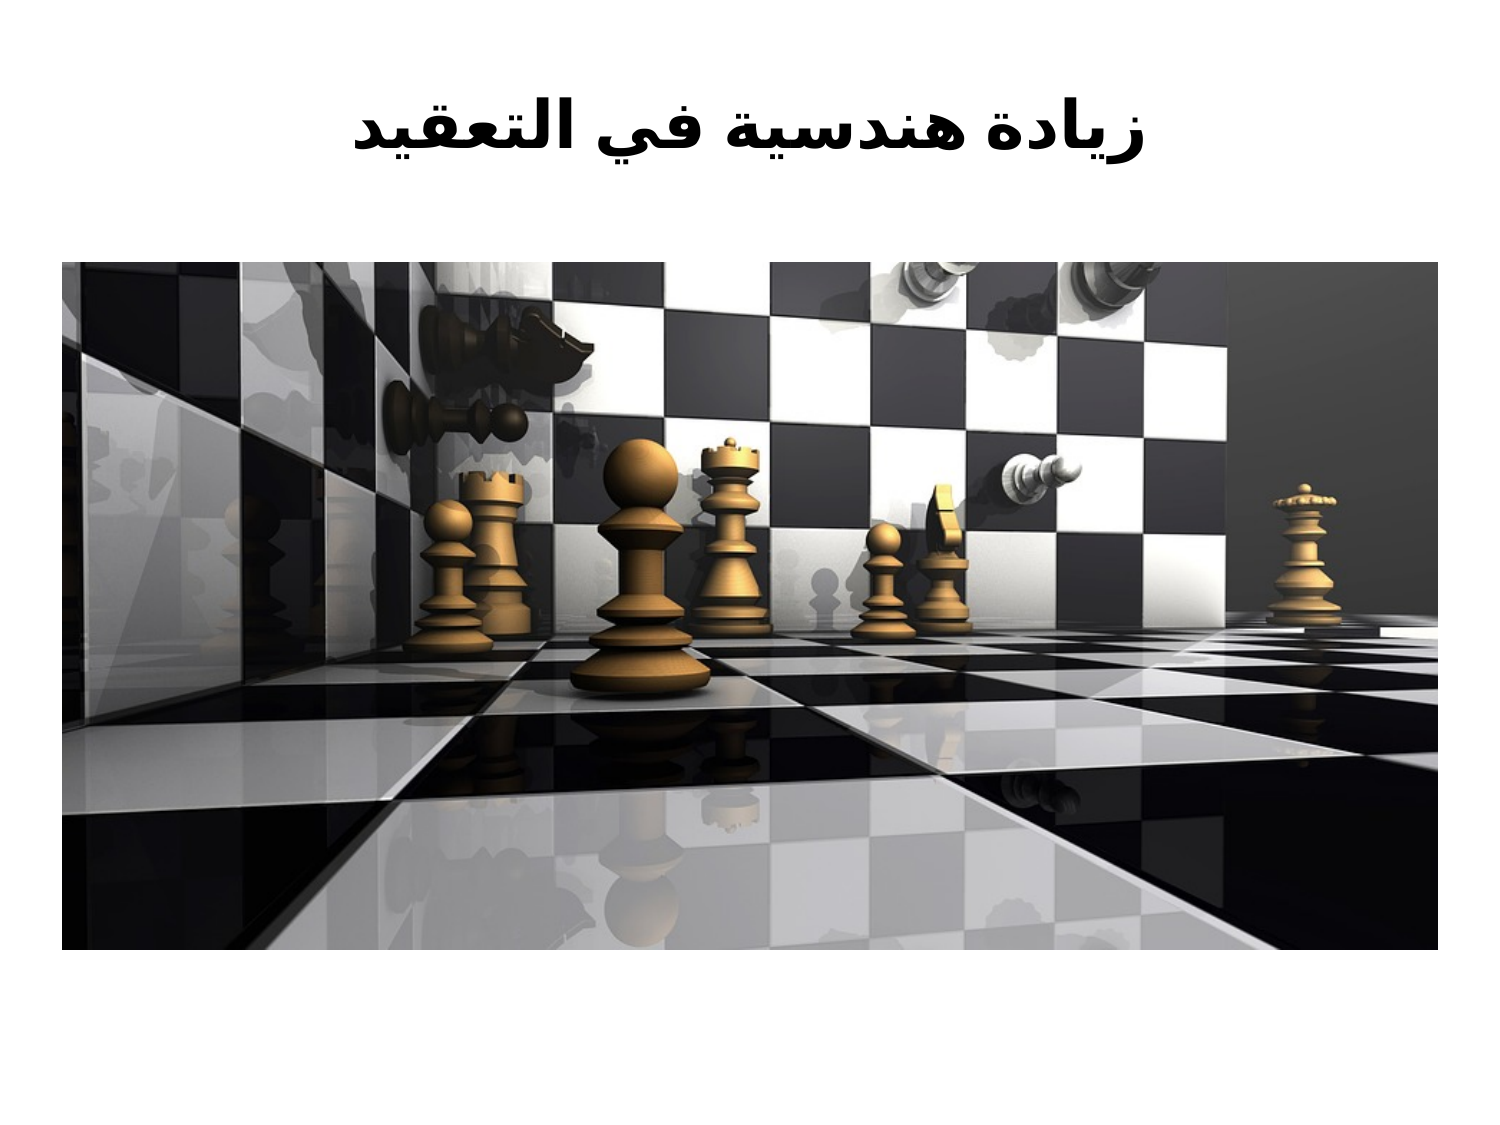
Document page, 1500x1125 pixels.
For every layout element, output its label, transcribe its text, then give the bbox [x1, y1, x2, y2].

text_box زيادة هندسية في التعقيد [74, 75, 1425, 260]
picture [62, 262, 1438, 951]
